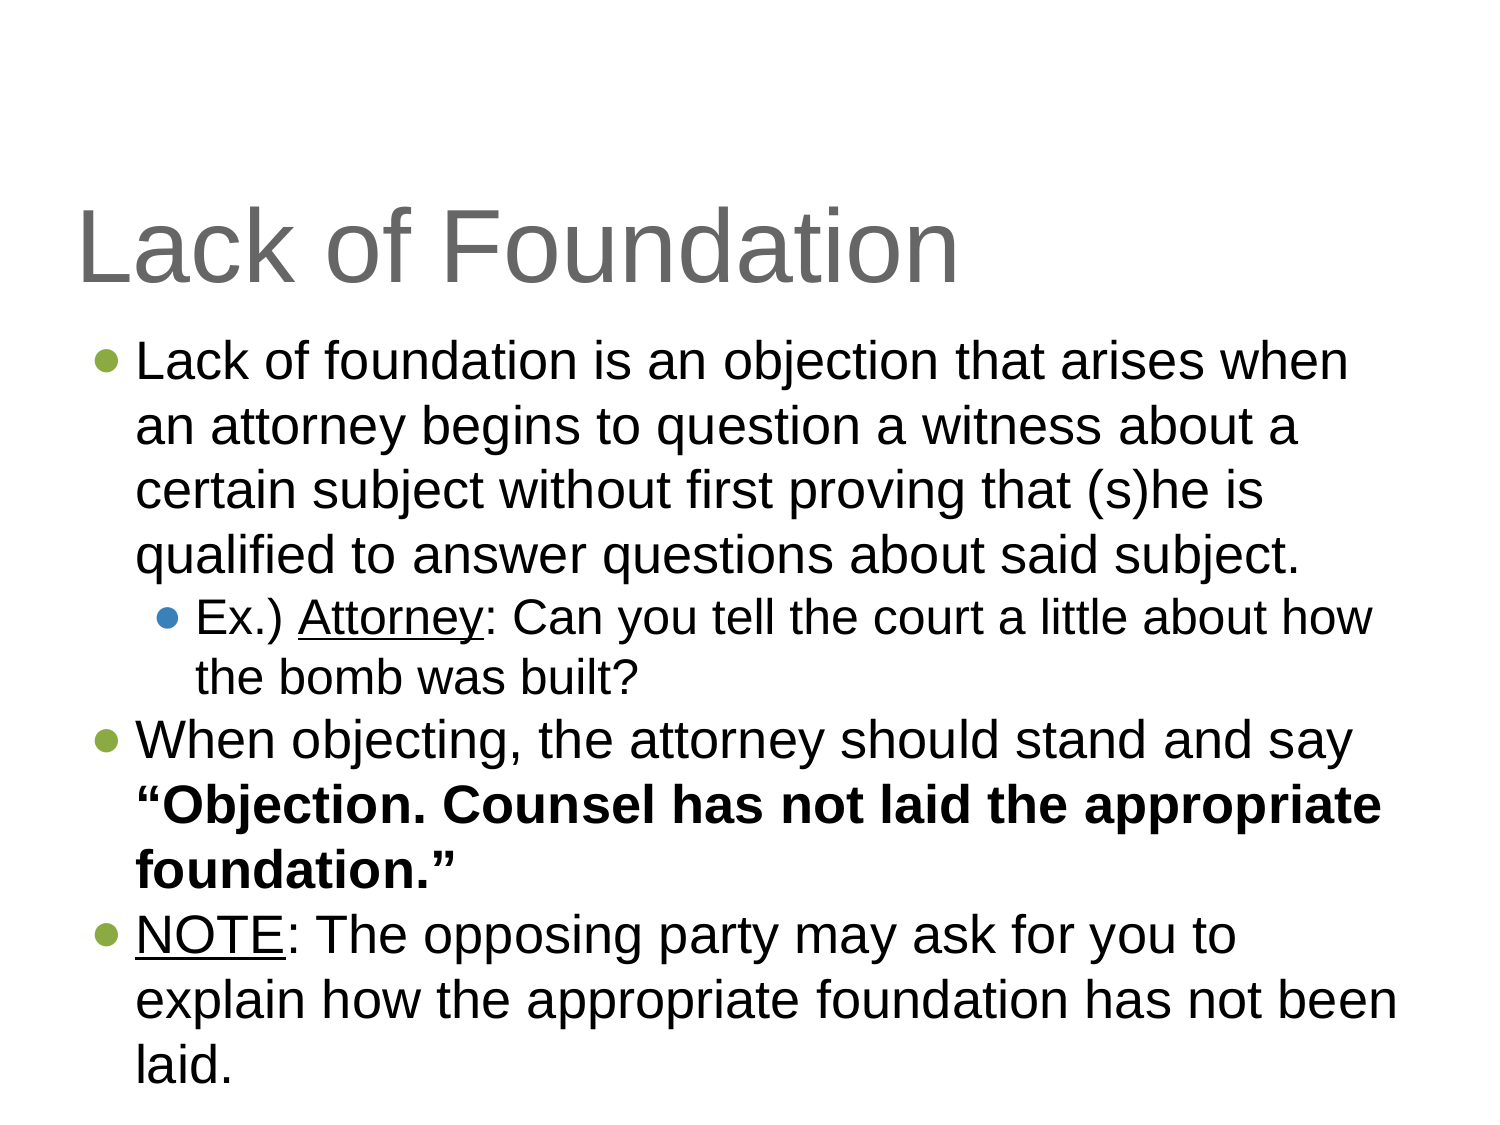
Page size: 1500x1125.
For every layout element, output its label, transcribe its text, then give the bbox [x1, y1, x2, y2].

list Lack of foundation is an objection that arises when an attorney begins to question a witness about a certain subject without first proving that (s)he is qualified to answer questions about said subject. Ex.) Attorney: Can you tell the court a little about how the bomb was built? When objecting, the attorney should stand and say “Objection. Counsel has not laid the appropriate foundation.” NOTE: The opposing party may ask for you to explain how the appropriate foundation has not been laid. [75, 317, 1425, 1038]
title Lack of Foundation [75, 115, 1425, 303]
